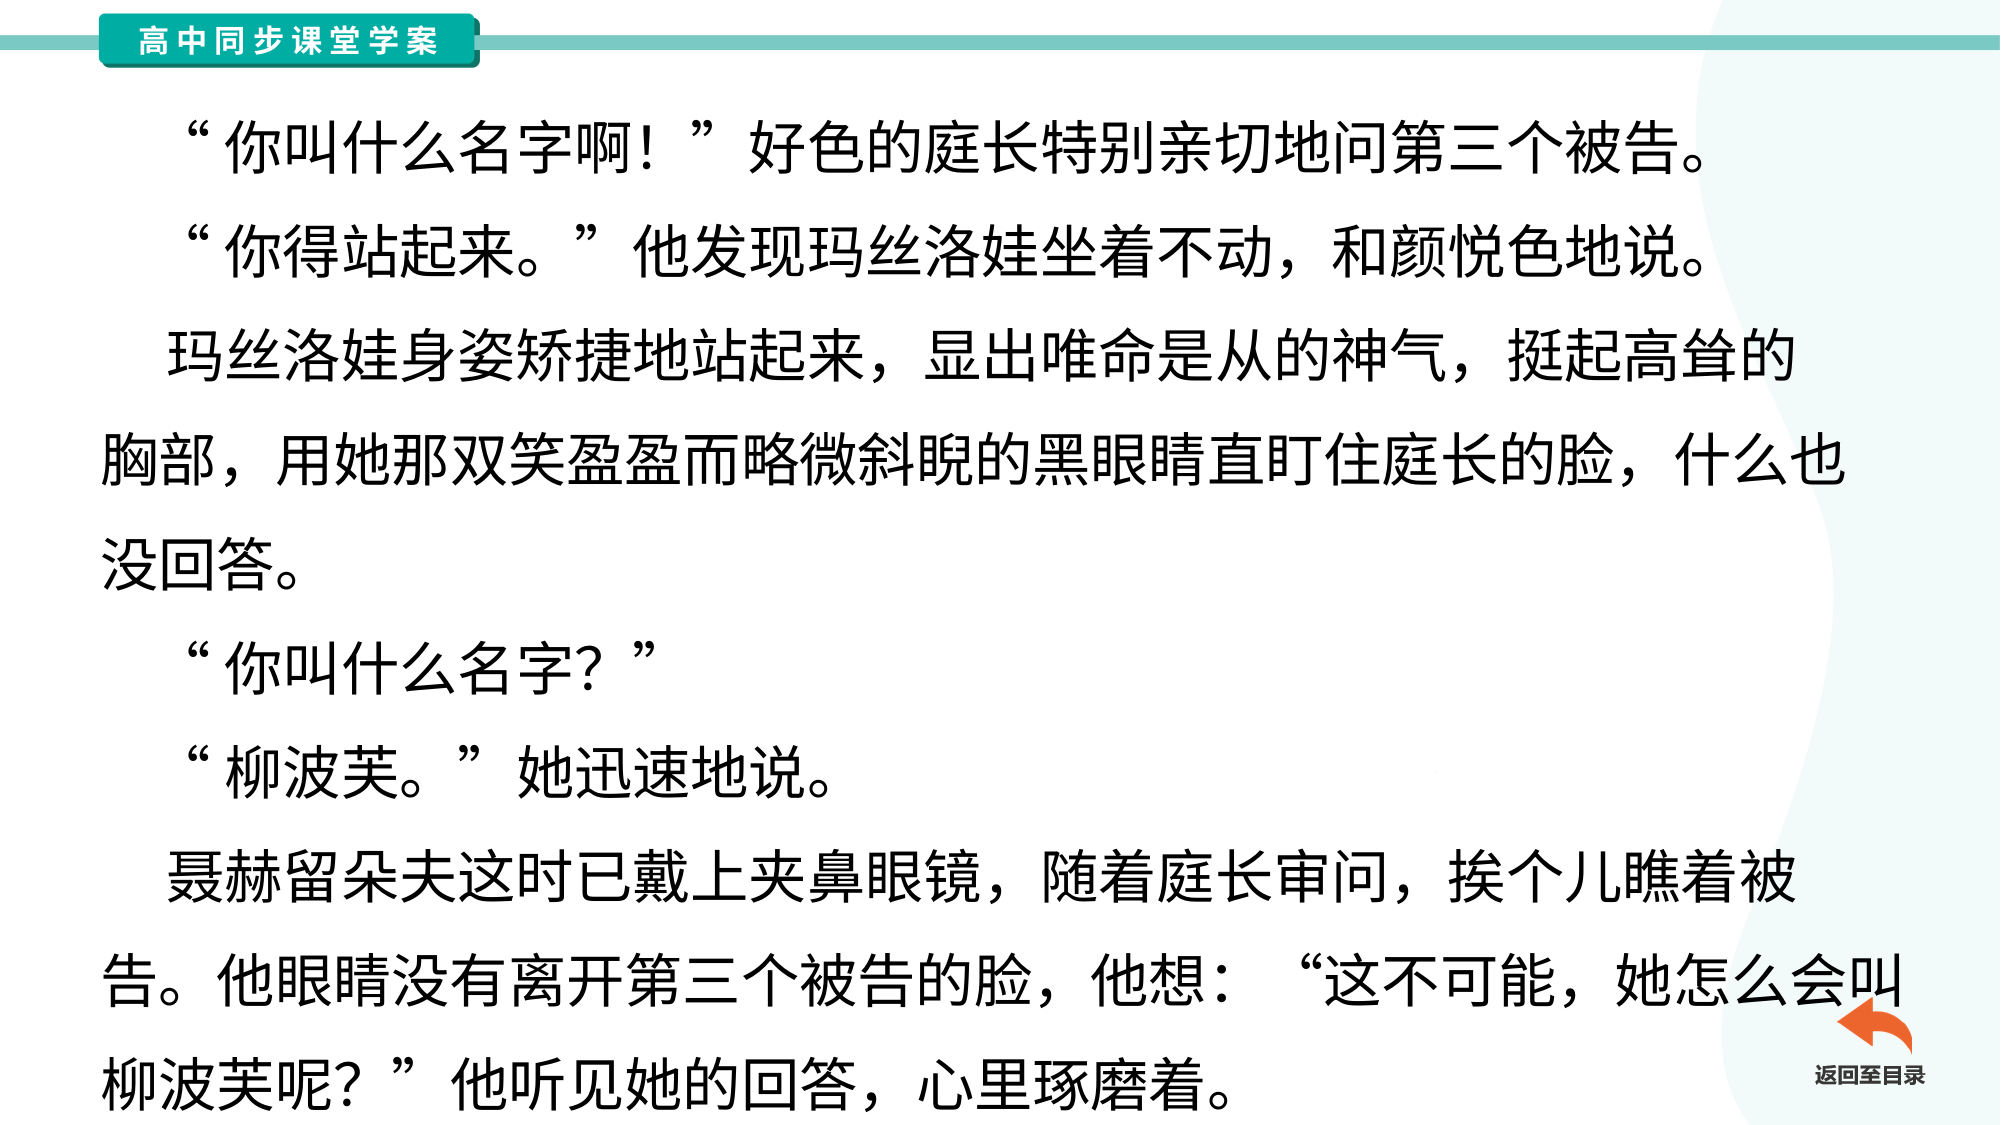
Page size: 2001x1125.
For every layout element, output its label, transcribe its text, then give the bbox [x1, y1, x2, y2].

picture [0, 0, 2000, 1125]
text_box “你叫什么名字啊！”好色的庭长特别亲切地问第三个被告。 “你得站起来。”他发现玛丝洛娃坐着不动，和颜悦色地说。 玛丝洛娃身姿矫捷地站起来，显出唯命是从的神气，挺起高耸的 胸部，用她那双笑盈盈而略微斜睨的黑眼睛直盯住庭长的脸，什么也 没回答。 “你叫什么名字？” “柳波芙。”她迅速地说。 聂赫留朵夫这时已戴上夹鼻眼镜，随着庭长审问，挨个儿瞧着被 告。他眼睛没有离开第三个被告的脸，他想：“这不可能，她怎么会叫 柳波芙呢？”他听见她的回答，心里琢磨着。 [100, 76, 1899, 1119]
